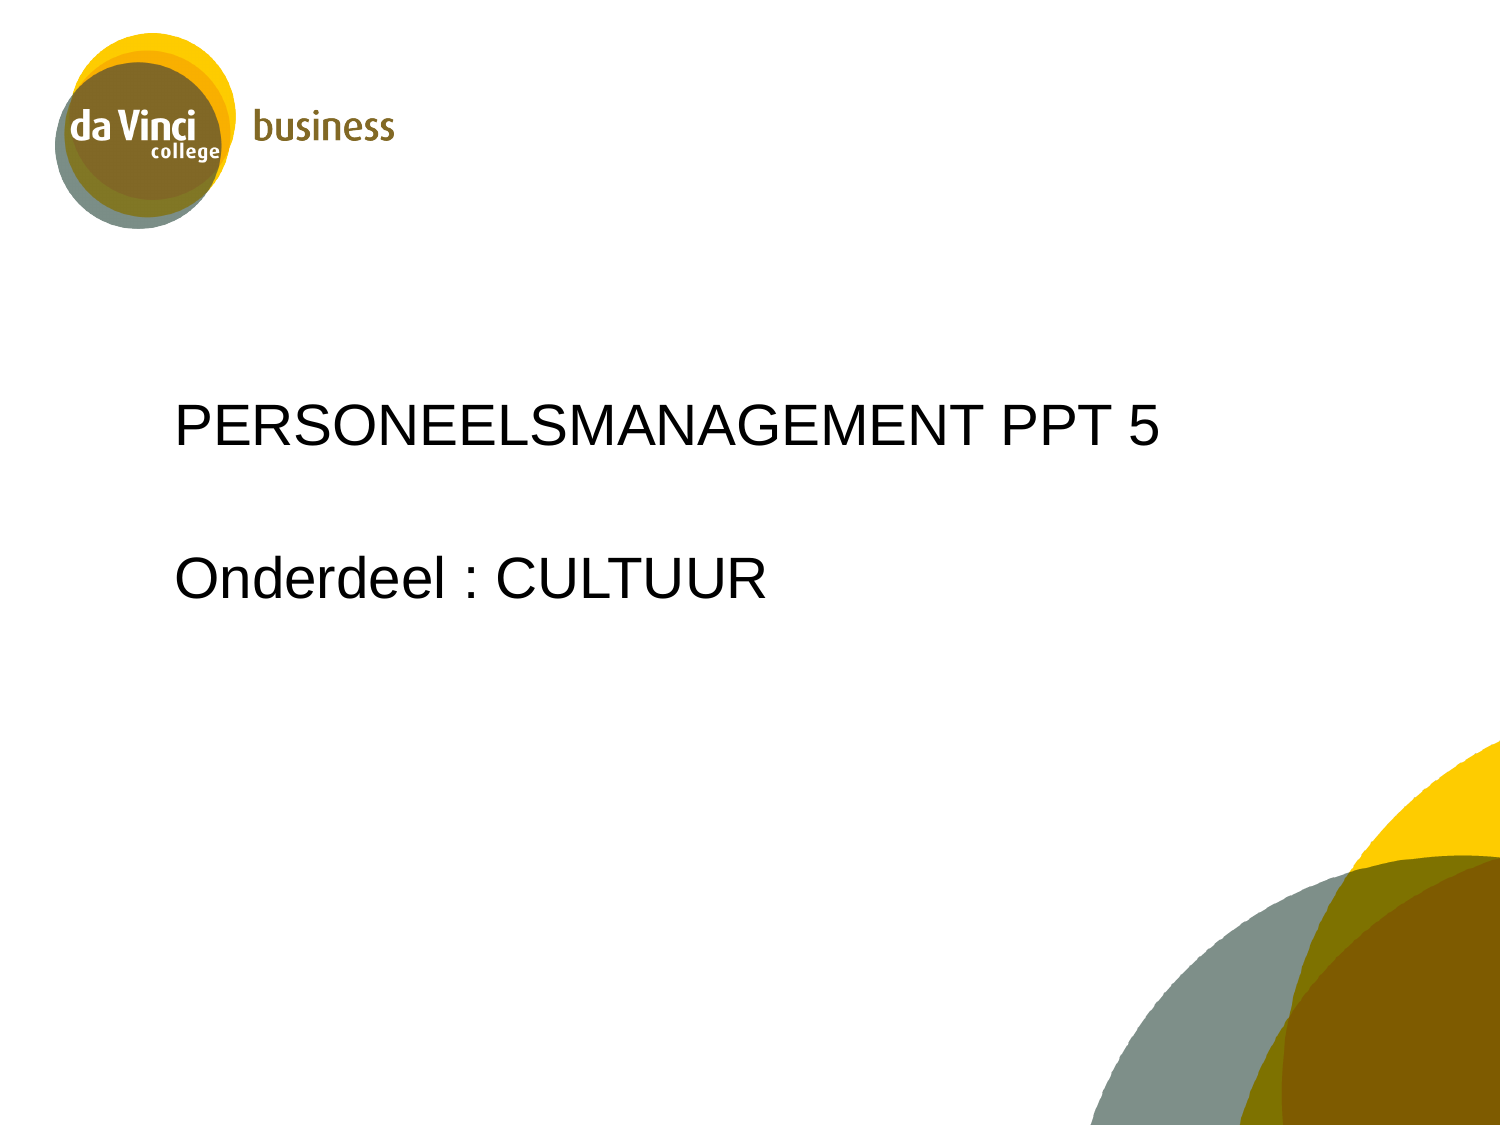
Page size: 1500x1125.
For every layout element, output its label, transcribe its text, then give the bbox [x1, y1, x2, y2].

picture [55, 33, 394, 229]
picture [66, 727, 1500, 1125]
list PERSONEELSMANAGEMENT PPT 5 Onderdeel : CULTUUR [159, 385, 1425, 1005]
